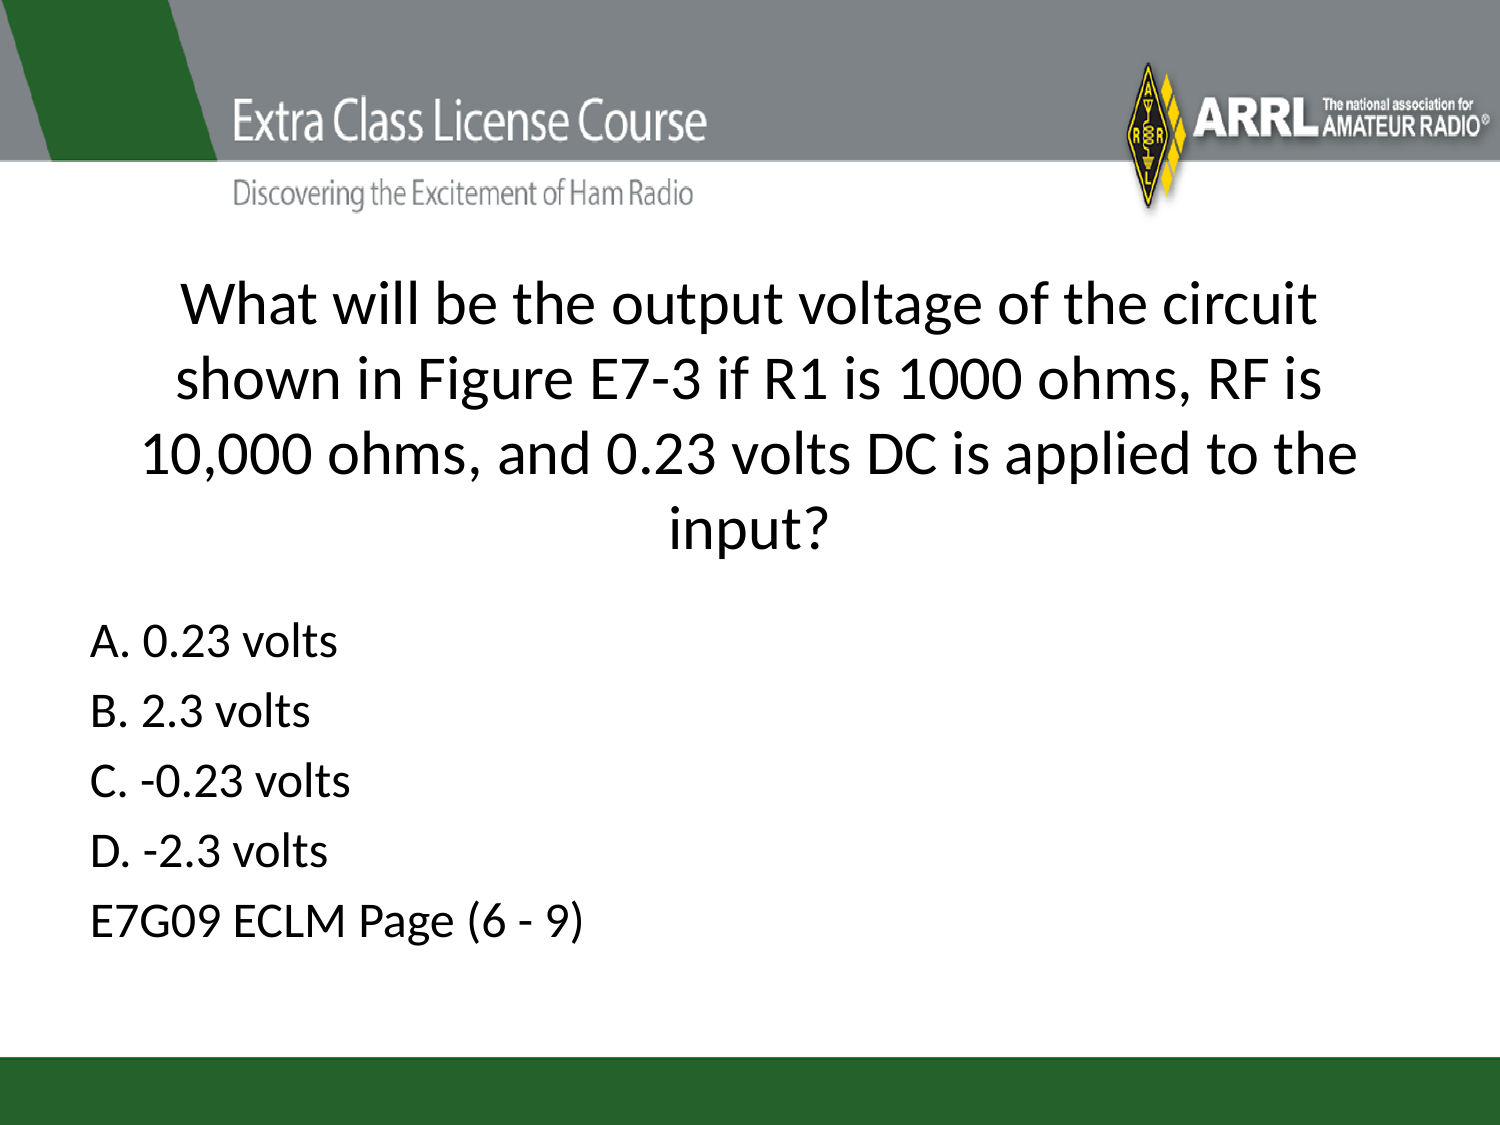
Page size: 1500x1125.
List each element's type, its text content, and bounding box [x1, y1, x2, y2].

picture [0, 0, 1500, 1125]
title What will be the output voltage of the circuit shown in Figure E7-3 if R1 is 1000 ohms, RF is 10,000 ohms, and 0.23 volts DC is applied to the input? [75, 254, 1425, 435]
list A. 0.23 volts B. 2.3 volts C. -0.23 volts D. -2.3 volts E7G09 ECLM Page (6 - 9) [75, 600, 1425, 988]
